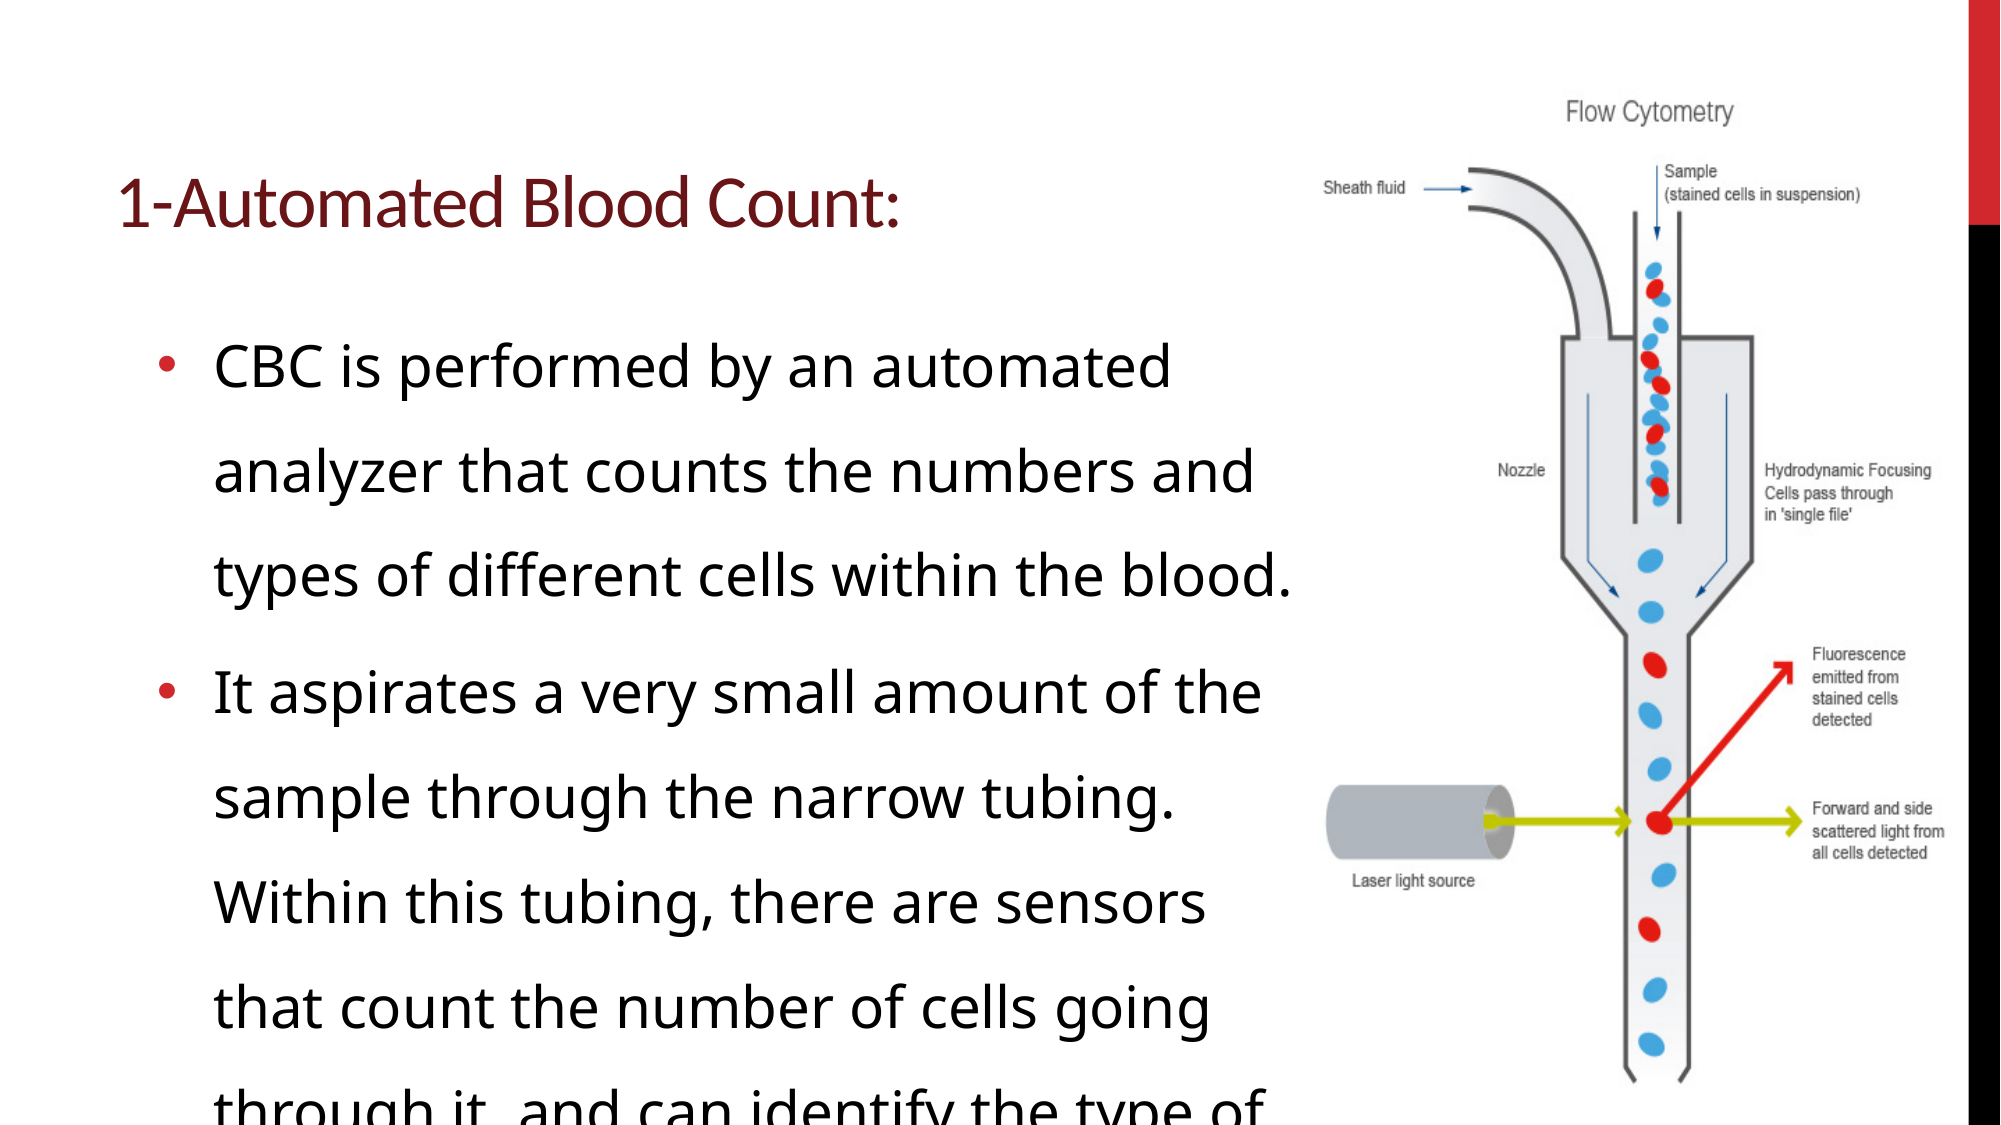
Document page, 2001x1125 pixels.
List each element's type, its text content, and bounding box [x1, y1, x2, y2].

title 1-Automated Blood Count: [99, 25, 1367, 250]
list CBC is performed by an automated analyzer that counts the numbers and types of different cells within the blood. It aspirates a very small amount of the sample through the narrow tubing. Within this tubing, there are sensors that count the number of cells going through it, and can identify the type of cell; this is called flow-cytometry. [66, 286, 1305, 1004]
picture [1306, 89, 1965, 1094]
